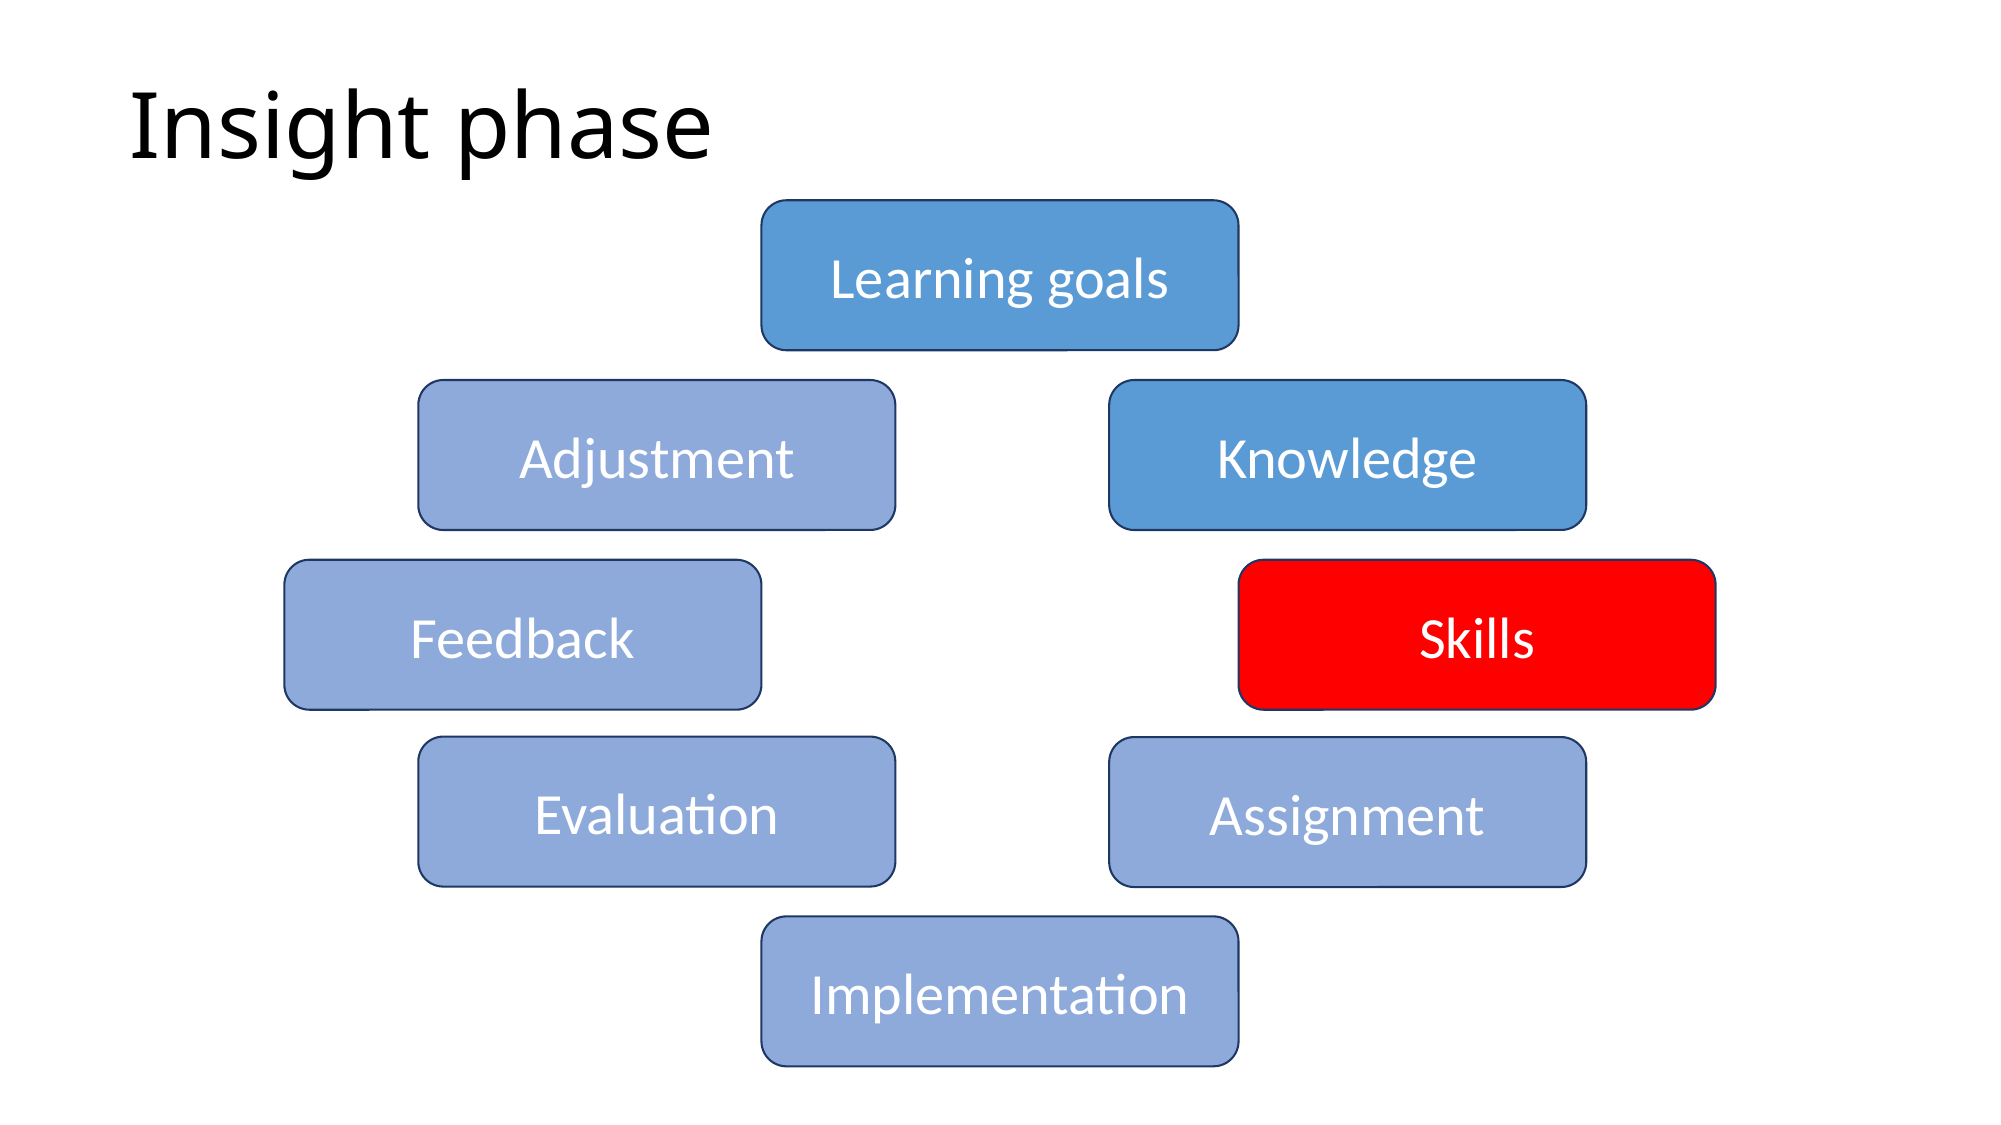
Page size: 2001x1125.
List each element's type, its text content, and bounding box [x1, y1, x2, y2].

text_box Learning goals [761, 200, 1239, 284]
text_box Evaluation [418, 736, 896, 887]
text_box Assignment [1109, 737, 1587, 888]
text_box Implementation [761, 916, 1239, 1067]
title Insight phase [114, 19, 1863, 238]
text_box [472, 360, 2000, 434]
text_box Adjustment [418, 380, 896, 531]
text_box Knowledge [1109, 434, 1587, 531]
text_box Skills [1238, 559, 1716, 710]
text_box [472, 284, 2000, 359]
text_box Feedback [284, 559, 762, 710]
